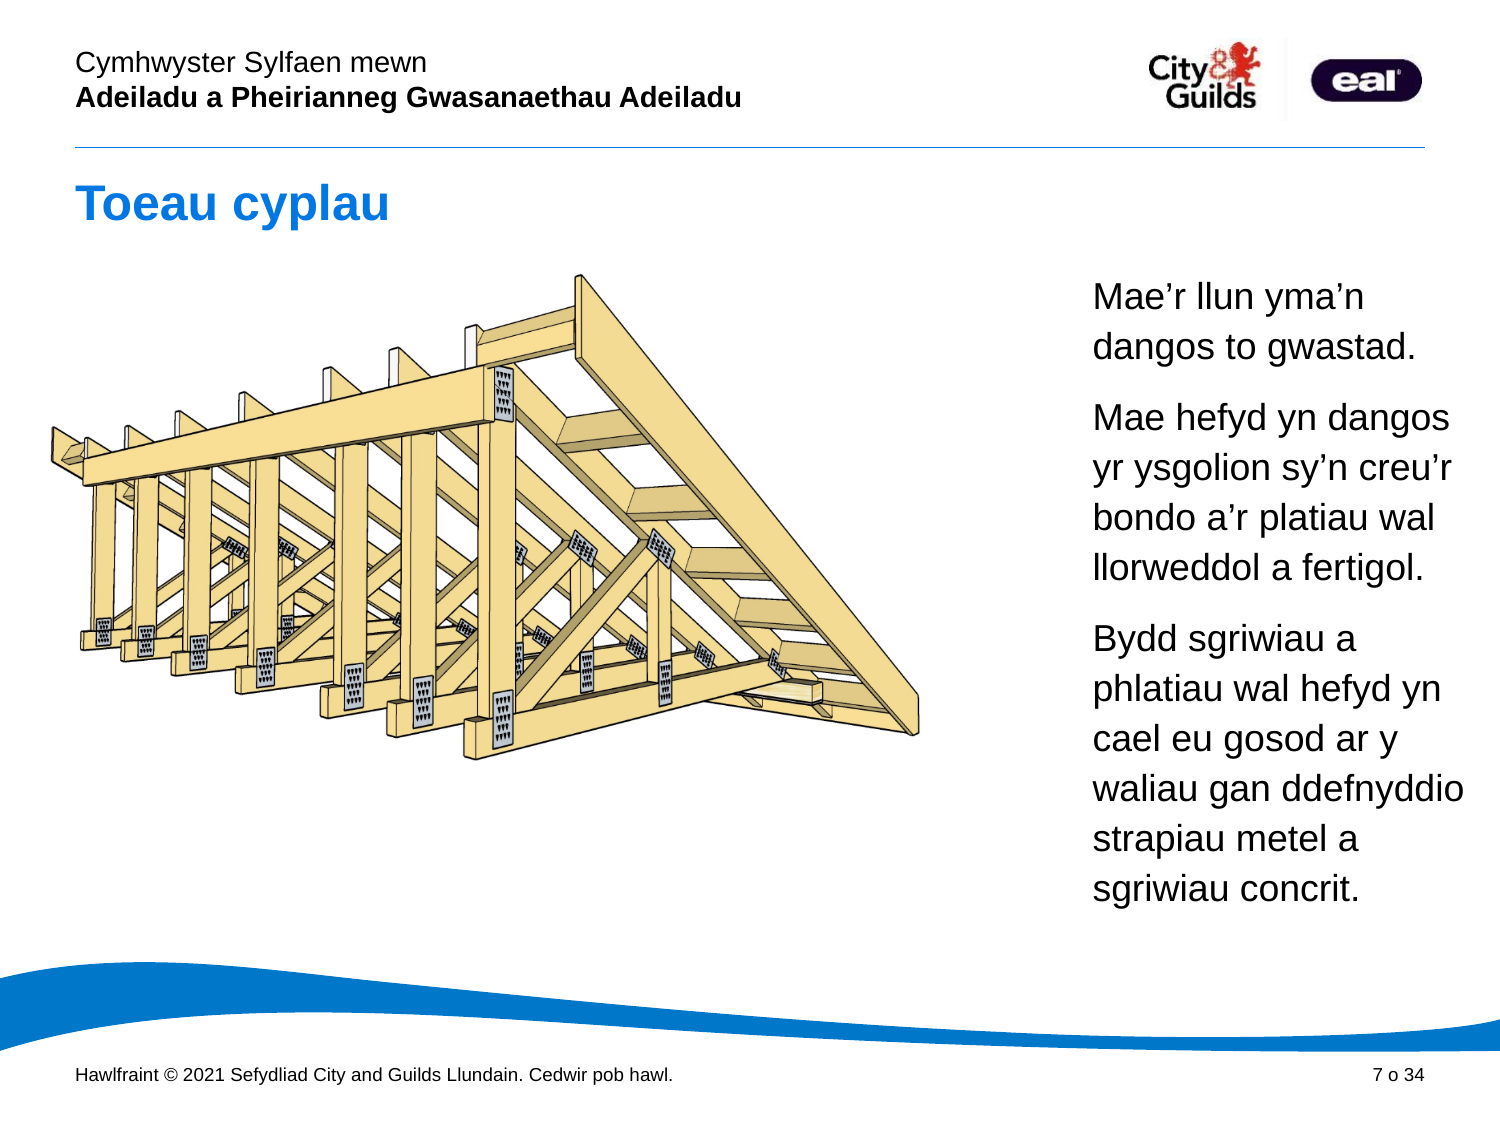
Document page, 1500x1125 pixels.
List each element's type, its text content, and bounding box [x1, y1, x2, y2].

list Mae’r llun yma’n dangos to gwastad. Mae hefyd yn dangos yr ysgolion sy’n creu’r bondo a’r platiau wal llorweddol a fertigol. Bydd sgriwiau a phlatiau wal hefyd yn cael eu gosod ar y waliau gan ddefnyddio strapiau metel a sgriwiau concrit. [1092, 266, 1483, 1012]
title Toeau cyplau [74, 170, 1426, 234]
picture [1149, 38, 1422, 121]
picture [0, 266, 1058, 770]
